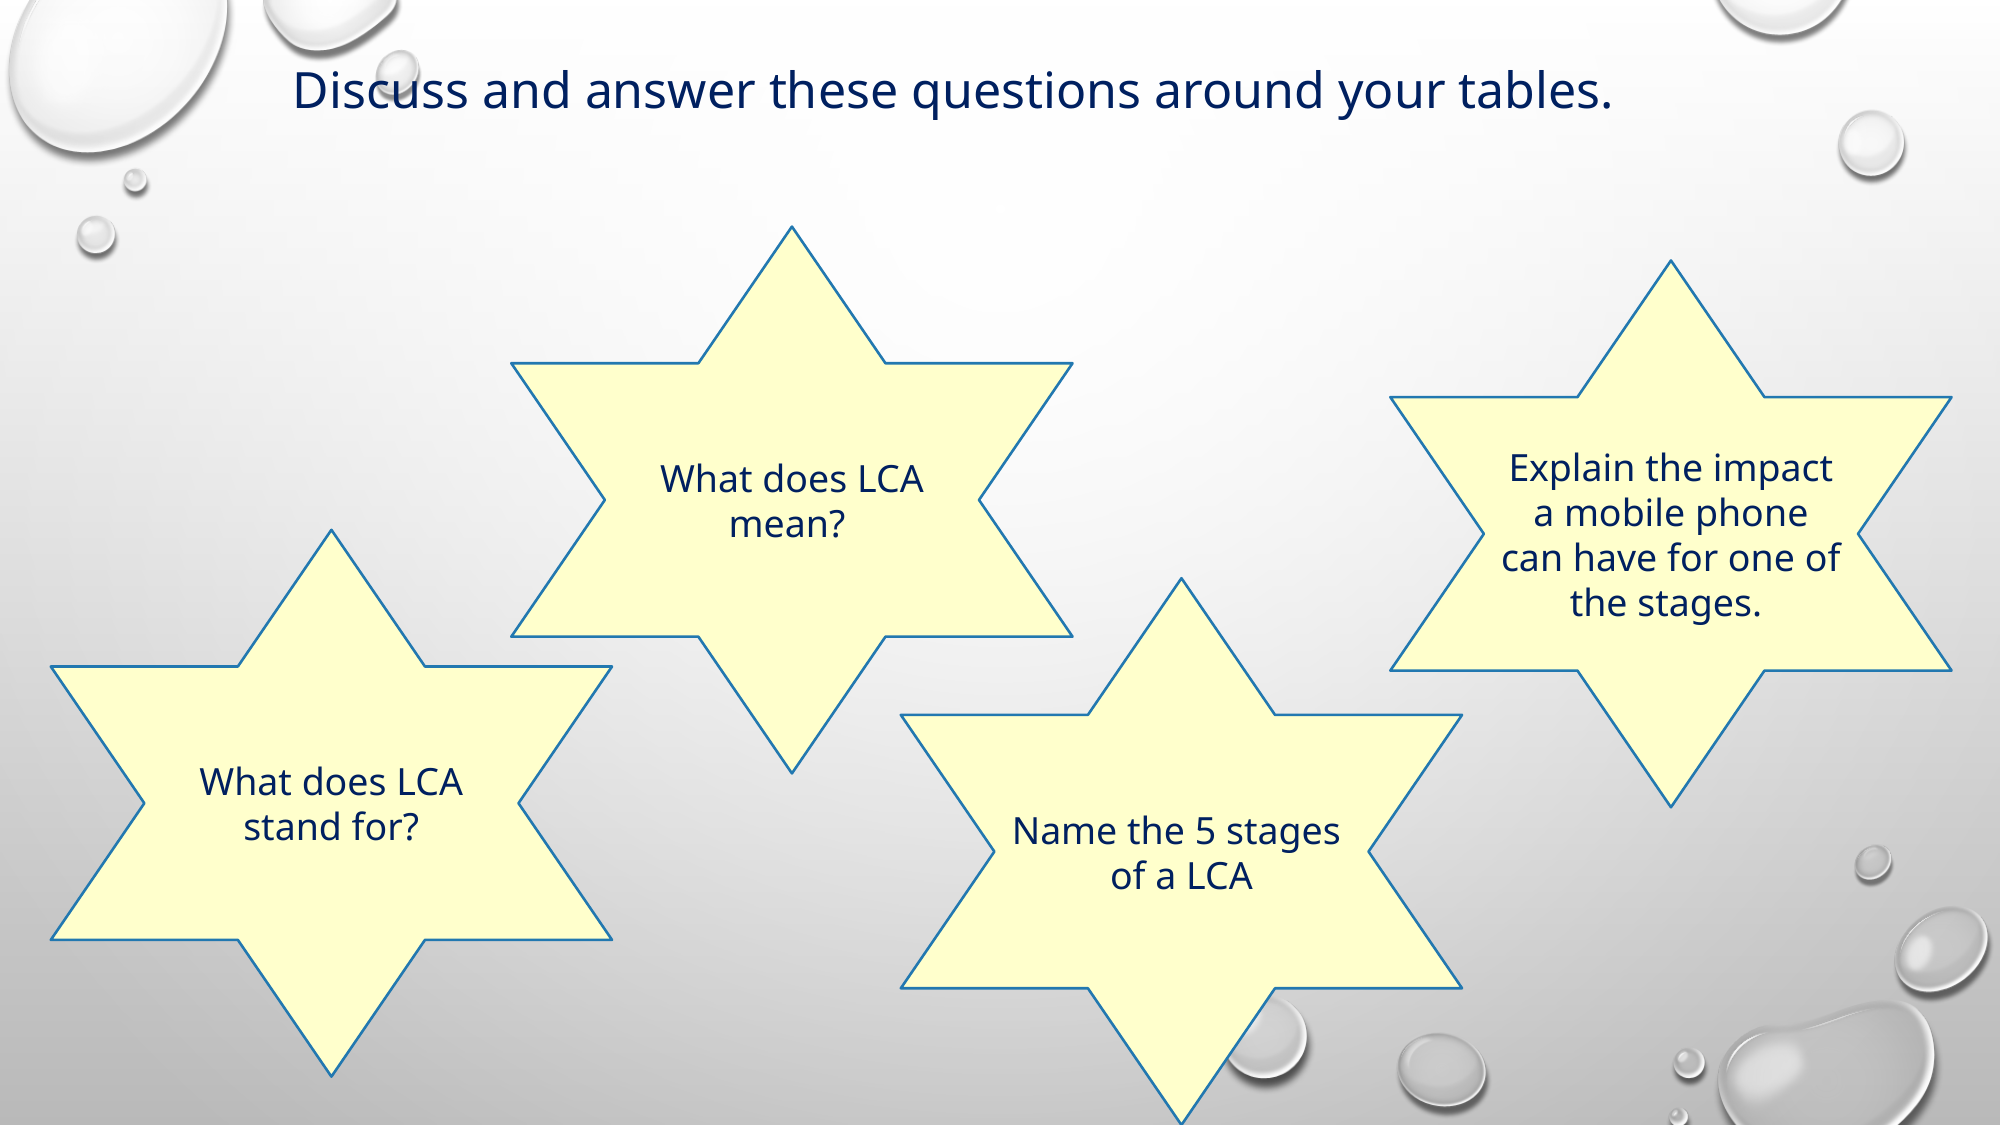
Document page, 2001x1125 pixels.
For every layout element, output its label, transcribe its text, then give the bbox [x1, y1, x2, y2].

picture [0, 0, 2000, 1125]
text_box Name the 5 stages of a LCA [899, 576, 1464, 1125]
text_box What does LCA mean? [510, 225, 1074, 775]
text_box Discuss and answer these questions around your tables. [278, 50, 1733, 126]
text_box What does LCA stand for? [49, 528, 614, 1078]
text_box Explain the impact a mobile phone can have for one of the stages. [1389, 259, 1953, 809]
